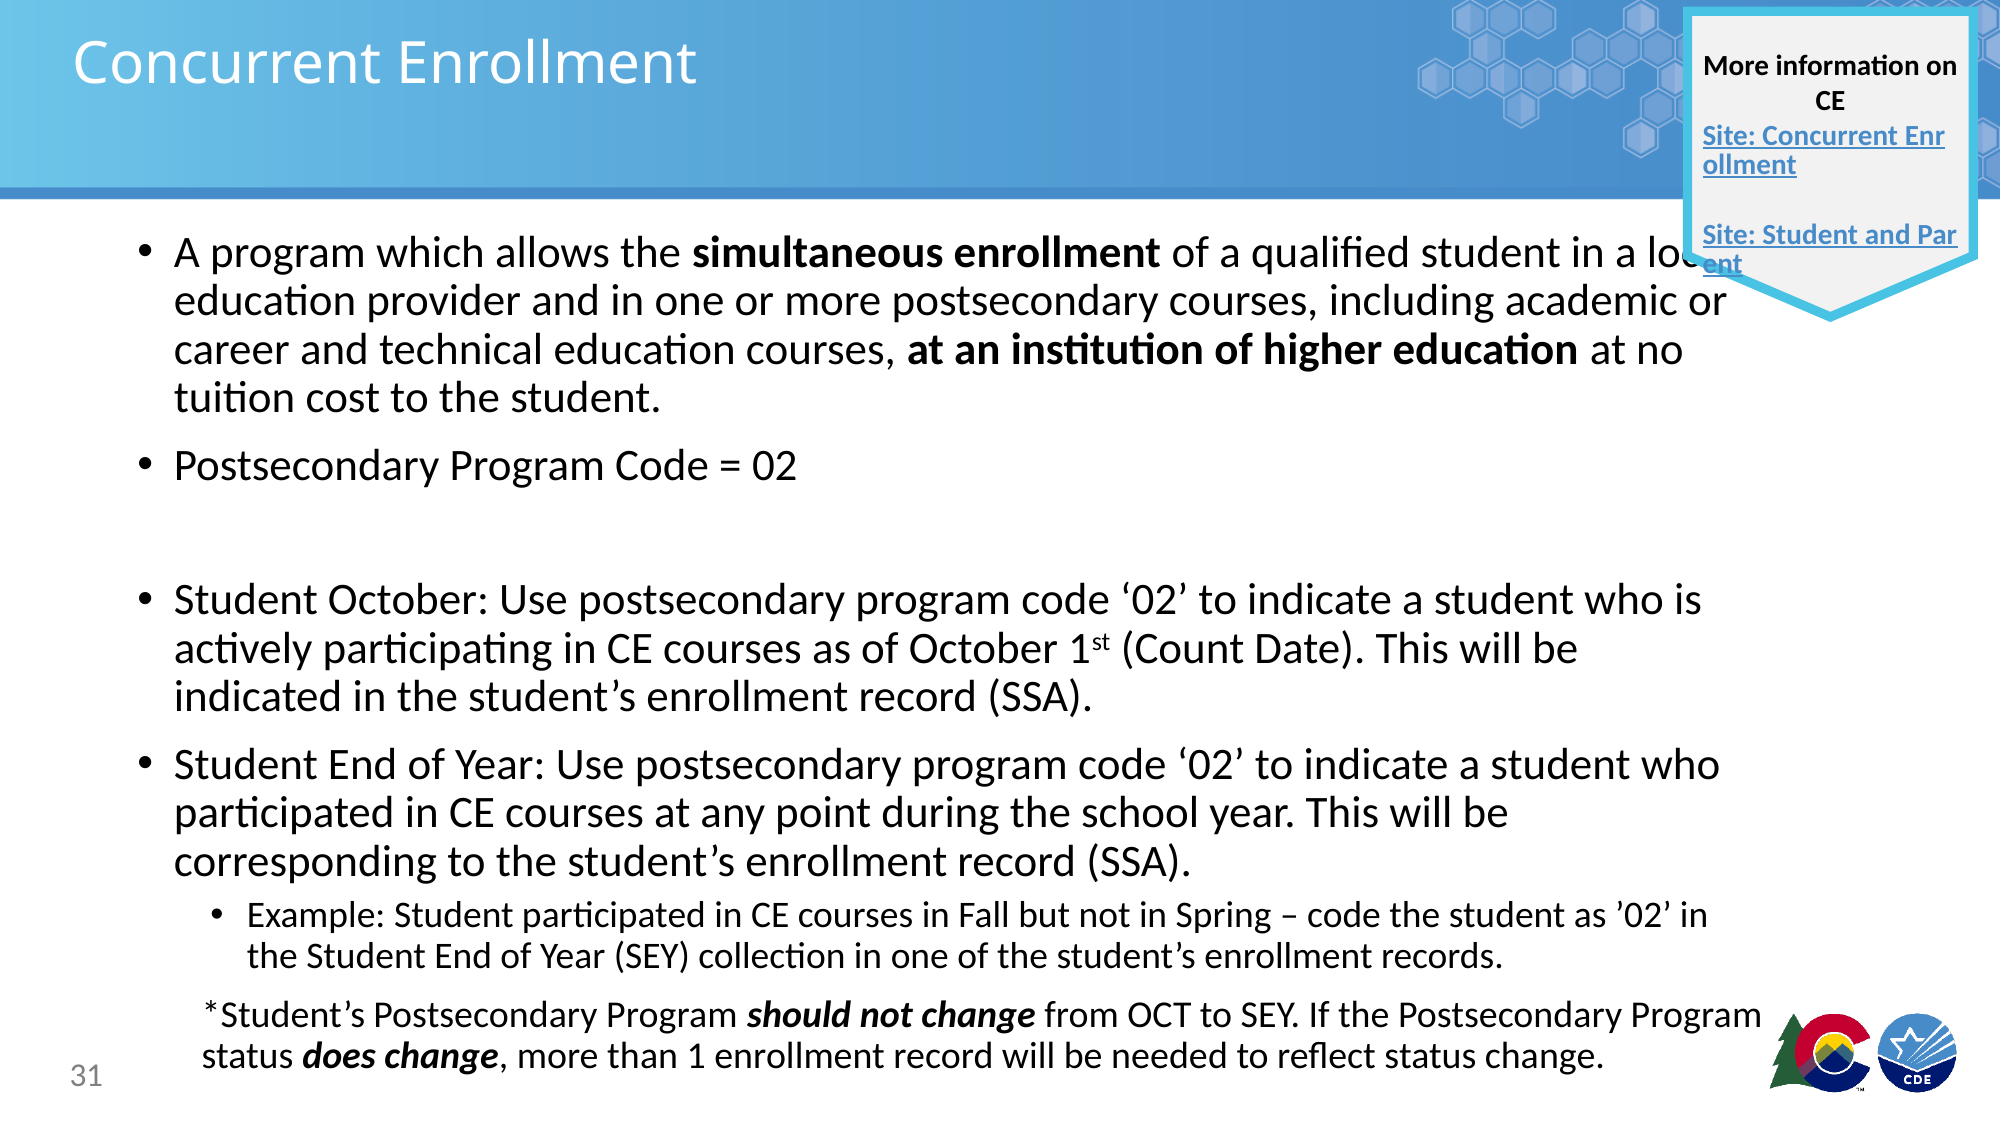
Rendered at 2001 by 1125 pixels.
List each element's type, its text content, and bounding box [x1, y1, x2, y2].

text_box More information on CE Site: Concurrent Enrollment Site: Student and Parent [1686, 10, 1975, 319]
picture [1768, 1012, 1957, 1093]
text_box *Student’s Postsecondary Program should not change from OCT to SEY. If the Postsecondary Program status does change, more than 1 enrollment record will be needed to reflect status change. [201, 995, 1766, 1110]
list A program which allows the simultaneous enrollment of a qualified student in a local education provider and in one or more postsecondary courses, including academic or career and technical education courses, at an institution of higher education at no tuition cost to the student. Postsecondary Program Code = 02 Student October: Use postsecondary program code ‘02’ to indicate a student who is actively participating in CE courses as of October 1st (Count Date). This will be indicated in the student’s enrollment record (SSA). Student End of Year: Use postsecondary program code ‘02’ to indicate a student who participated in CE courses at any point during the school year. This will be corresponding to the student’s enrollment record (SSA). Example: Student participated in CE courses in Fall but not in Spring – code the student as ’02’ in the Student End of Year (SEY) collection in one of the student’s enrollment records. [137, 228, 1746, 985]
picture [0, 0, 2000, 200]
slide_number 31 [54, 1042, 201, 1103]
title Concurrent Enrollment [72, 33, 1396, 182]
